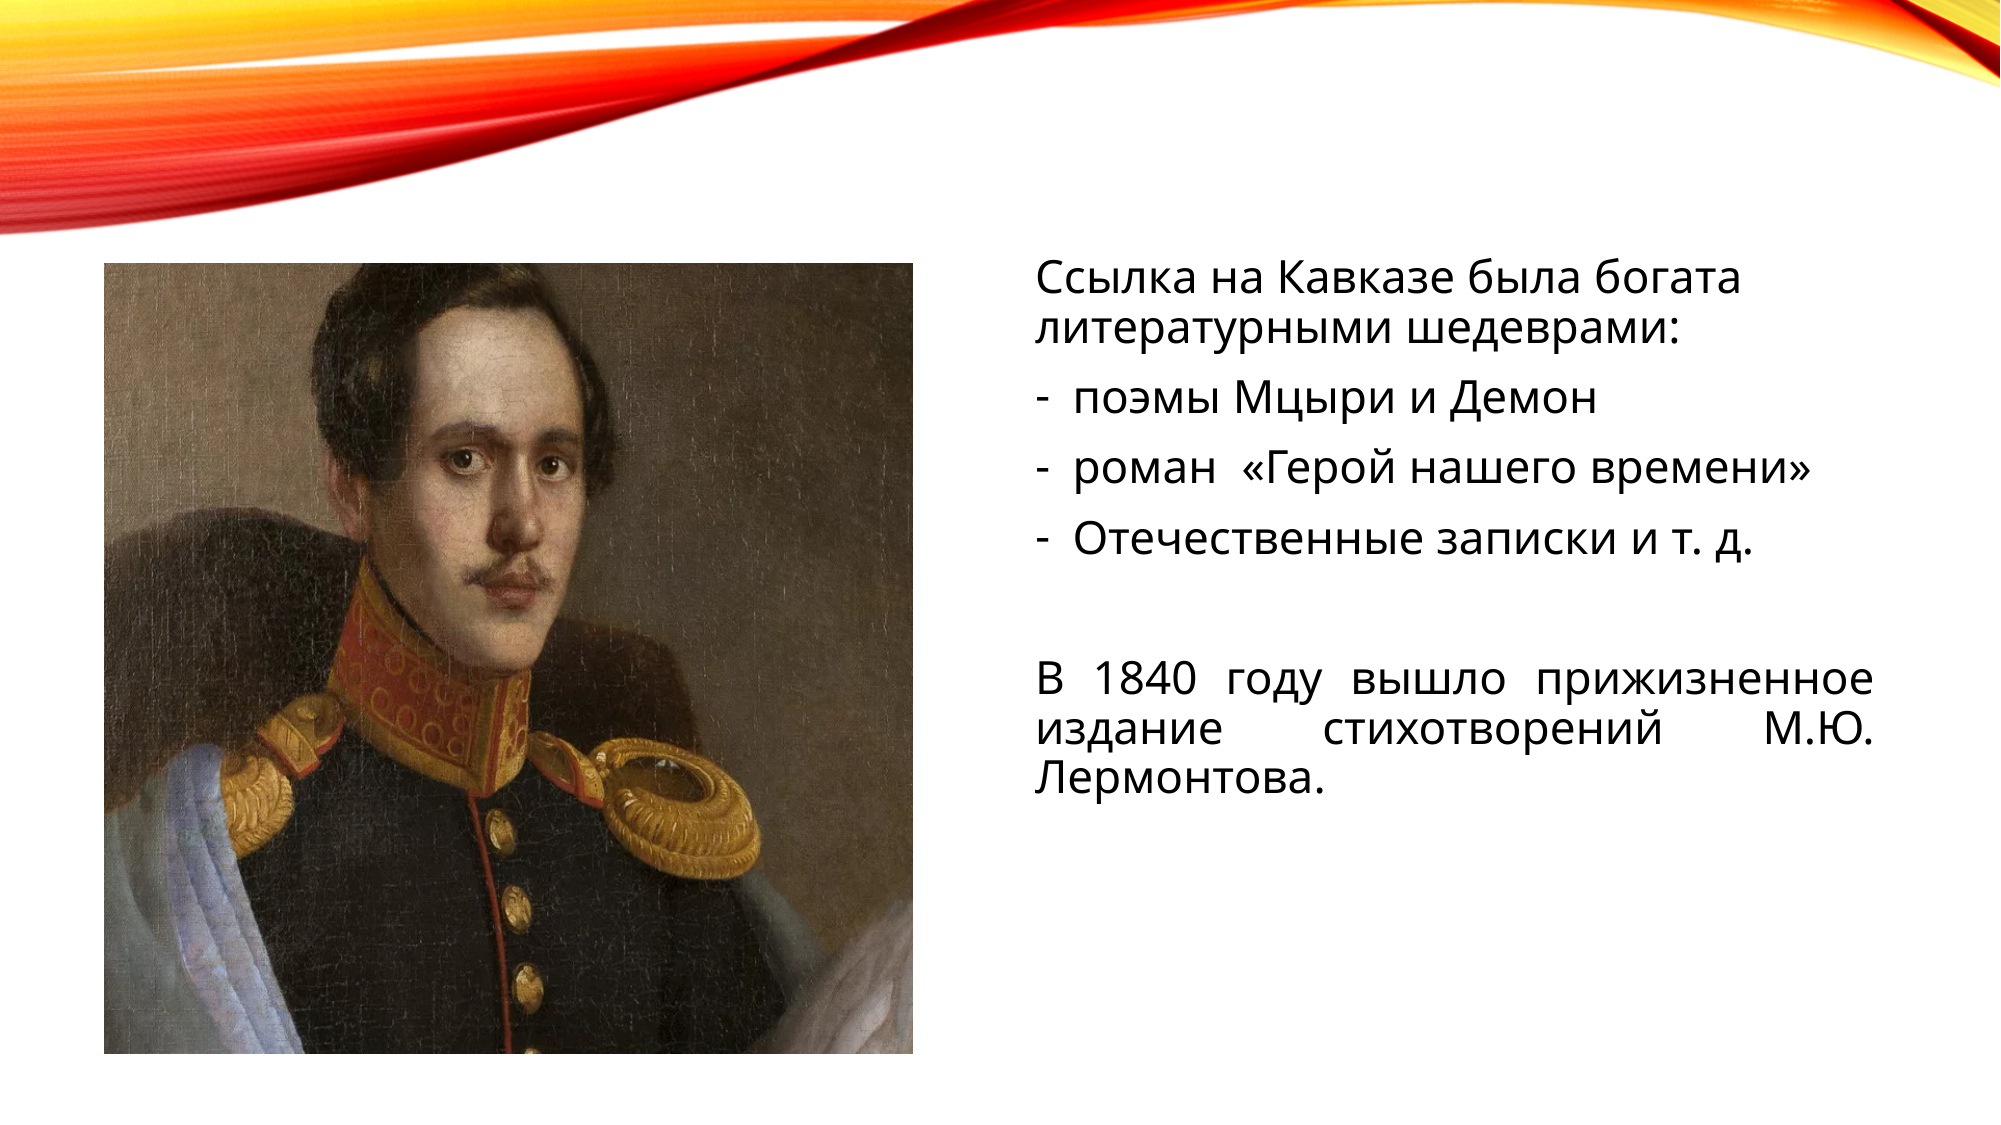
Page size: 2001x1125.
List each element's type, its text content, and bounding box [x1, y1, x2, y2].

picture [104, 263, 913, 1055]
list Ссылка на Кавказе была богата литературными шедеврами: поэмы Мцыри и Демон роман «Герой нашего времени» Отечественные записки и т. д. В 1840 году вышло прижизненное издание стихотворений М.Ю. Лермонтова. [1020, 246, 1891, 1072]
picture [0, 0, 2000, 237]
